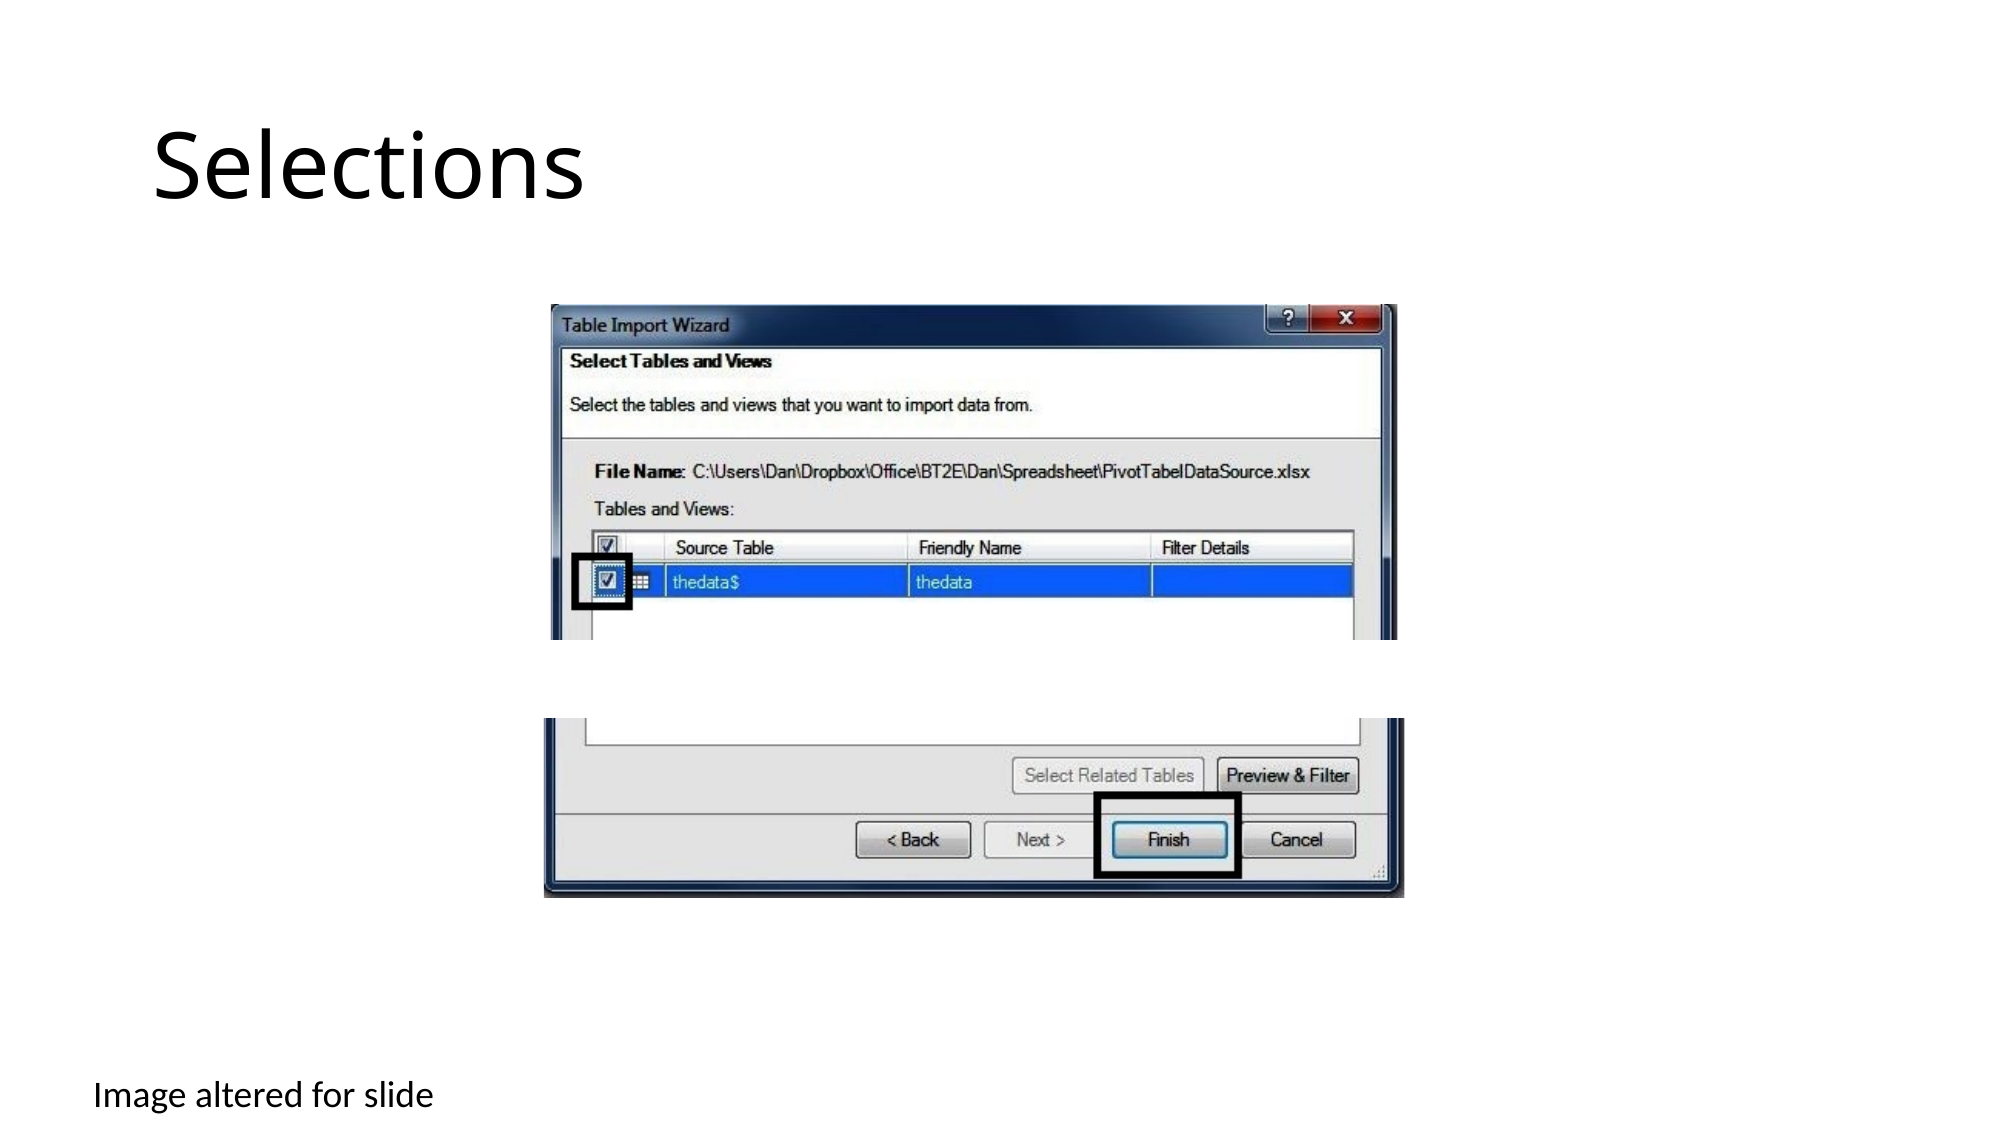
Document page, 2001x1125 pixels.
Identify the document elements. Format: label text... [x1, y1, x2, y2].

text_box Image altered for slide [78, 1063, 450, 1123]
title Selections [137, 59, 1863, 278]
picture [543, 718, 1405, 898]
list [550, 304, 1398, 640]
